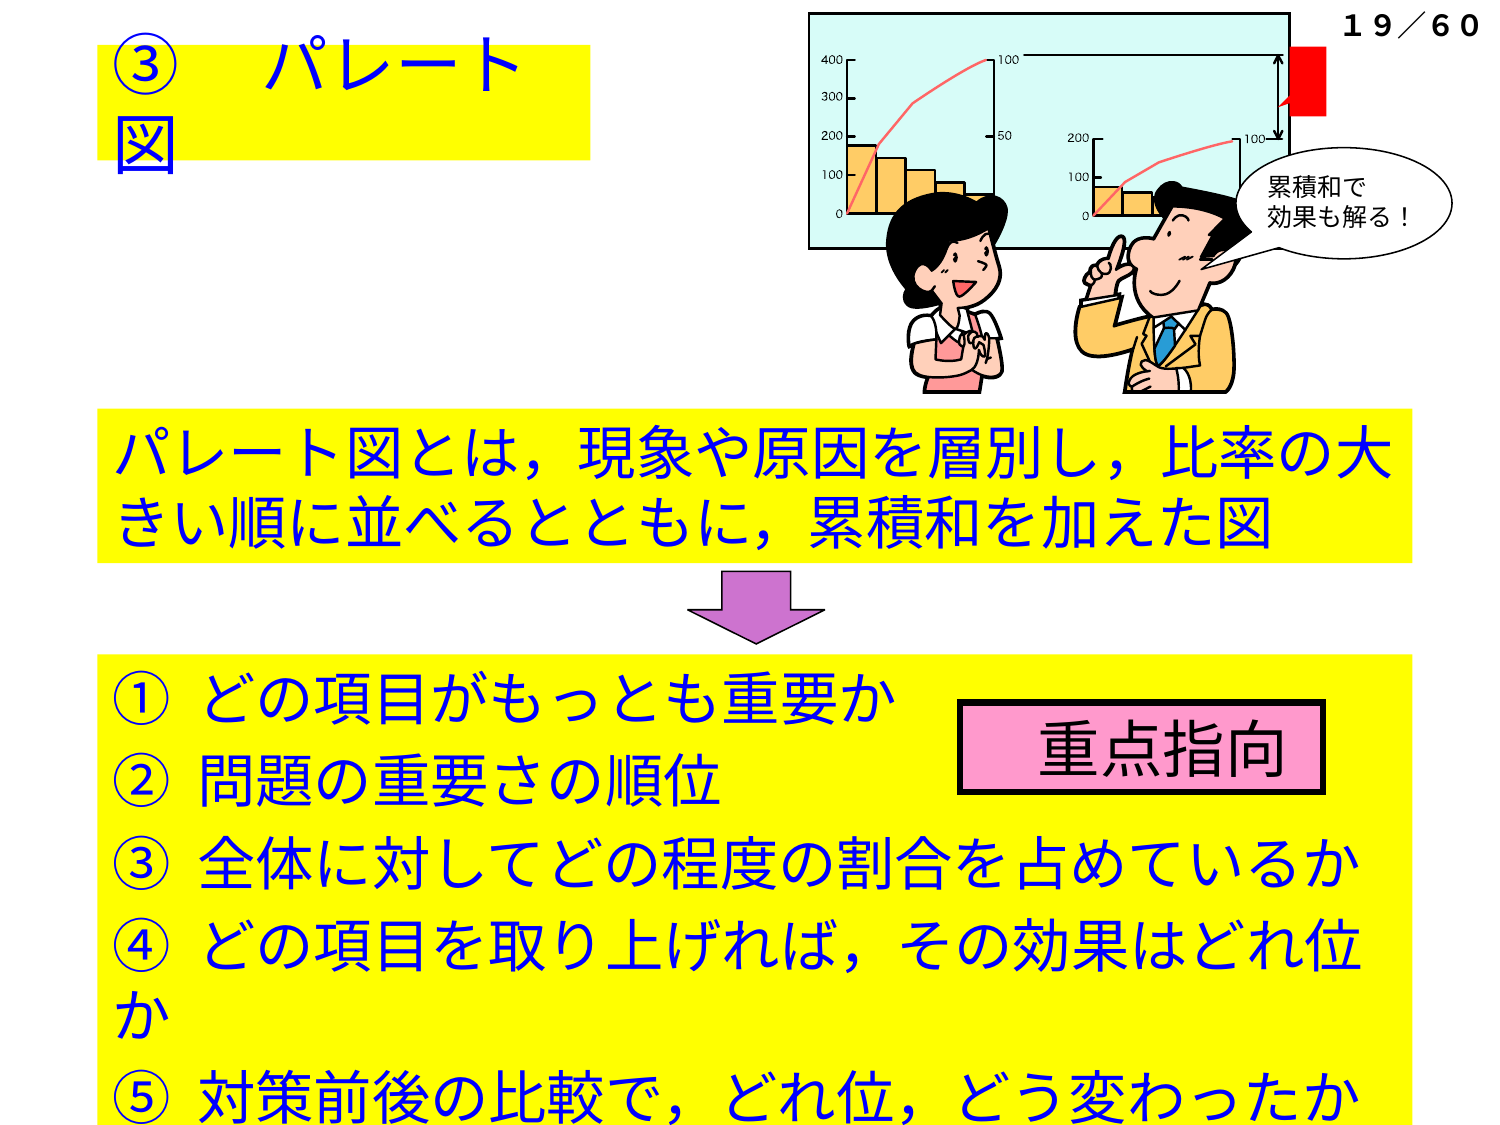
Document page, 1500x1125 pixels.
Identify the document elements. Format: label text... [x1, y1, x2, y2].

text_box パレート図とは，現象や原因を層別し，比率の大きい順に並べるとともに，累積和を加えた図 [97, 408, 1413, 564]
text_box [687, 571, 825, 644]
picture [807, 11, 1327, 395]
text_box １９／６０ [1324, 0, 1500, 85]
text_box 重点指向 [960, 702, 1323, 793]
title ③ パレート図 [97, 44, 591, 161]
text_box 累積和で 効果も解る！ [1332, 147, 1453, 259]
text_box ① どの項目がもっとも重要か ② 問題の重要さの順位 ③ 全体に対してどの程度の割合を占めているか ④ どの項目を取り上げれば，その効果はどれ位か ⑤ 対策前後の比較で，どれ位，どう変わったか [97, 654, 1413, 1125]
